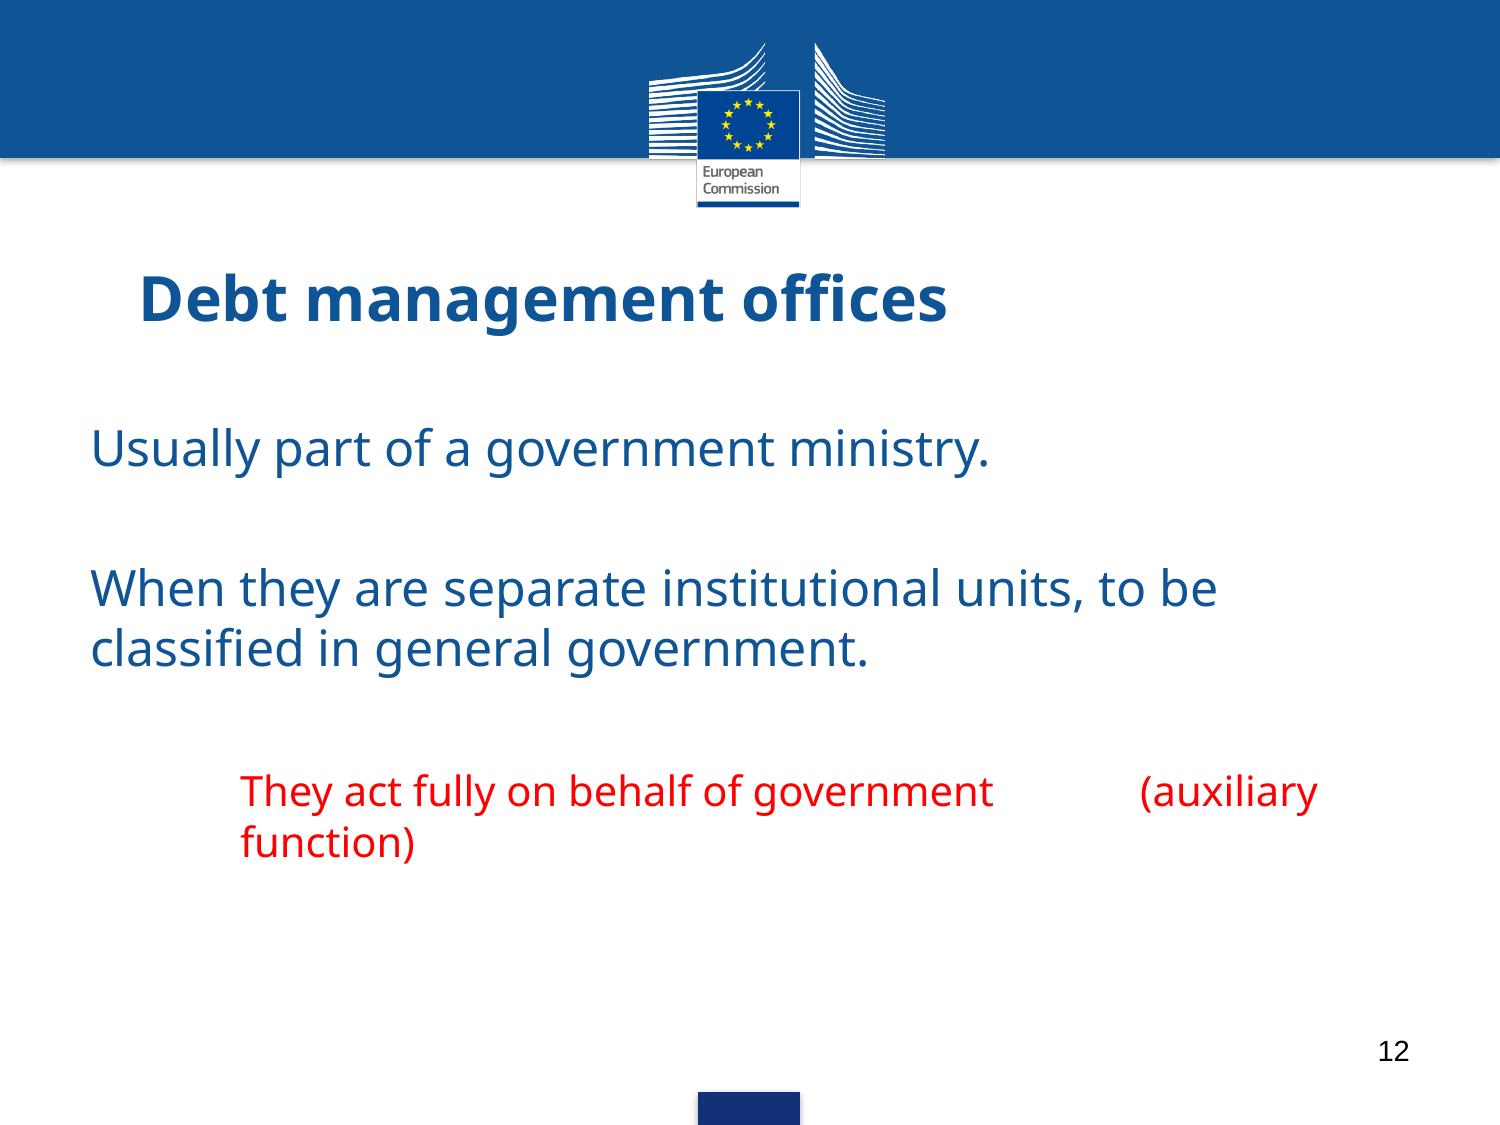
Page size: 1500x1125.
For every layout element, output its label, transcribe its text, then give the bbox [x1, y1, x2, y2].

title Debt management offices [64, 219, 1415, 374]
slide_number 12 [1074, 1024, 1425, 1103]
picture [649, 42, 885, 208]
list Usually part of a government ministry. When they are separate institutional units, to be classified in general government. They act fully on behalf of government (auxiliary function) [75, 408, 1425, 988]
